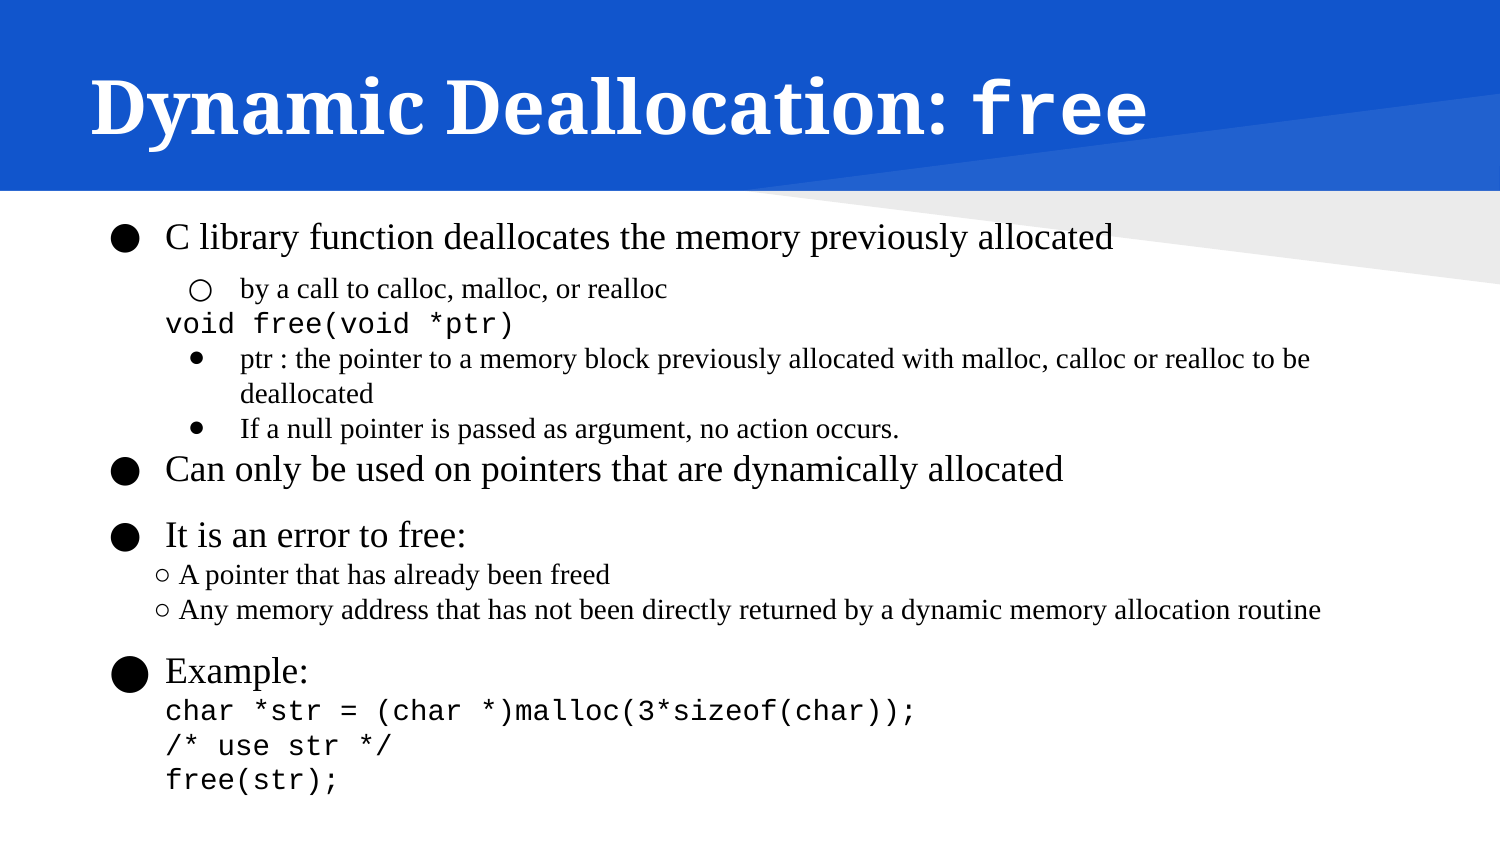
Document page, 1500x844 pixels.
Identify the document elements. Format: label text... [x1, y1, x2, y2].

title Dynamic Deallocation: free [75, 33, 1425, 175]
list C library function deallocates the memory previously allocated by a call to calloc, malloc, or realloc void free(void *ptr) ptr : the pointer to a memory block previously allocated with malloc, calloc or realloc to be deallocated If a null pointer is passed as argument, no action occurs. Can only be used on pointers that are dynamically allocated It is an error to free: ○ A pointer that has already been freed ○ Any memory address that has not been directly returned by a dynamic memory allocation routine Example: char *str = (char *)malloc(3*sizeof(char)); /* use str */ free(str); [75, 196, 1425, 808]
